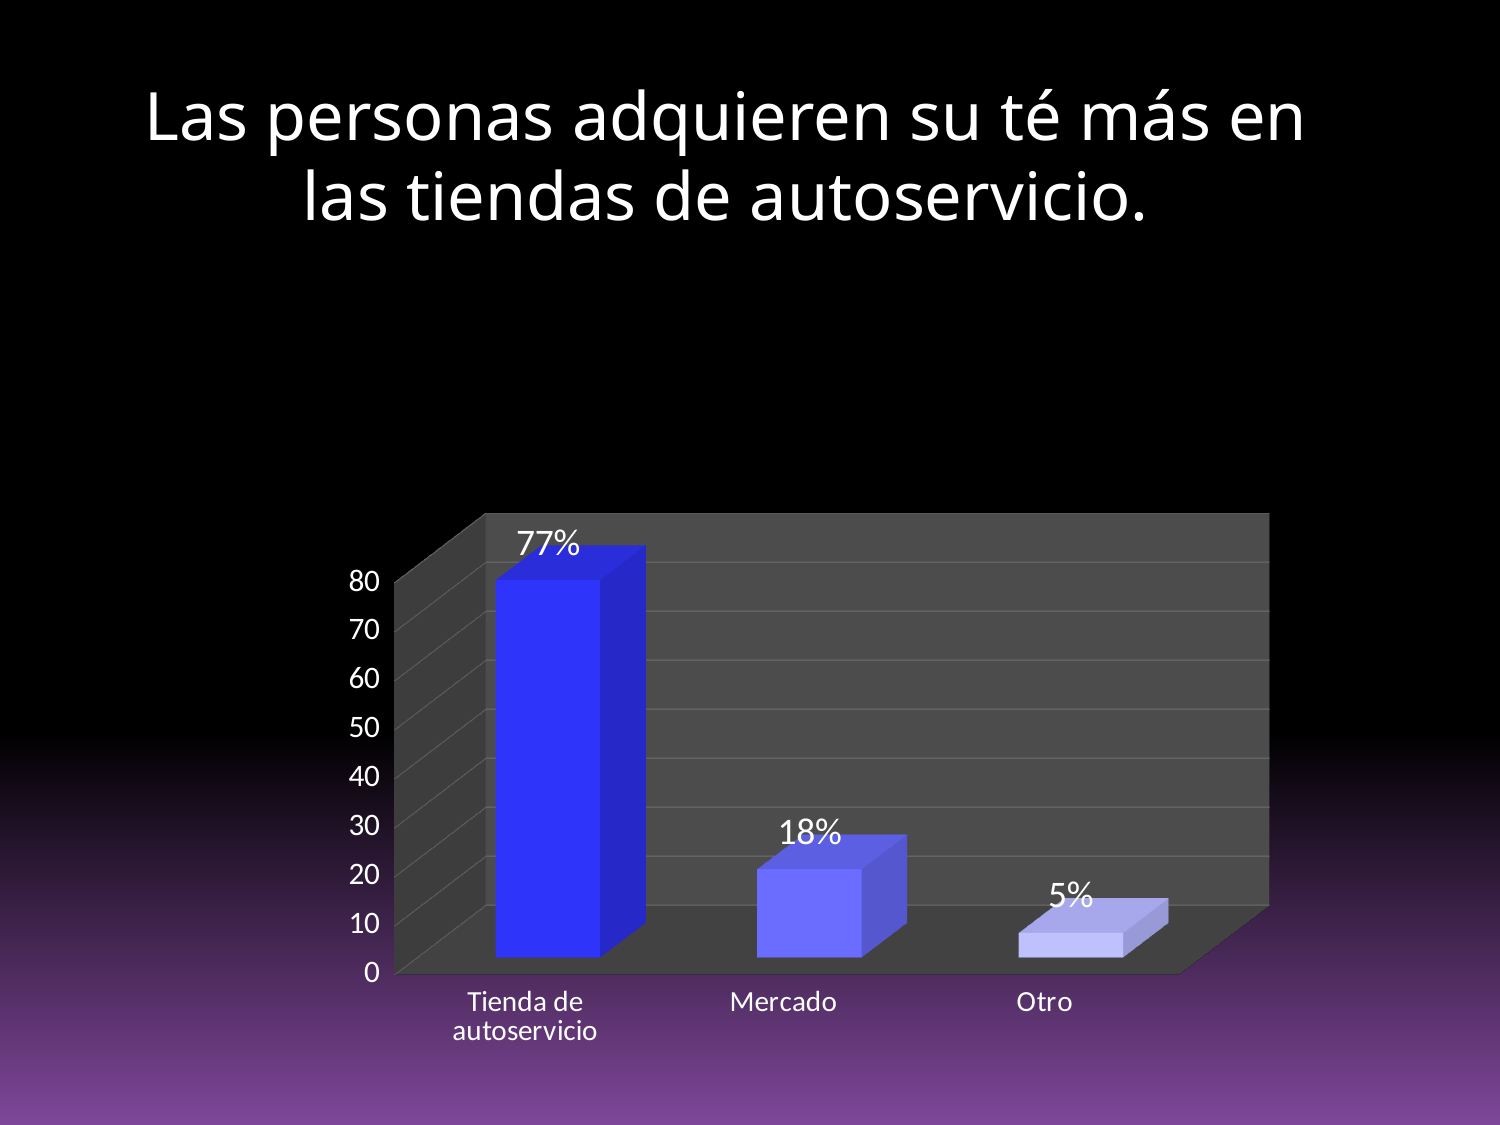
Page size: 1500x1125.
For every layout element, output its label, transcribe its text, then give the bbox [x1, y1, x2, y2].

text_box Las personas adquieren su té más en las tiendas de autoservicio. [88, 66, 1365, 241]
chart [277, 361, 1280, 1091]
